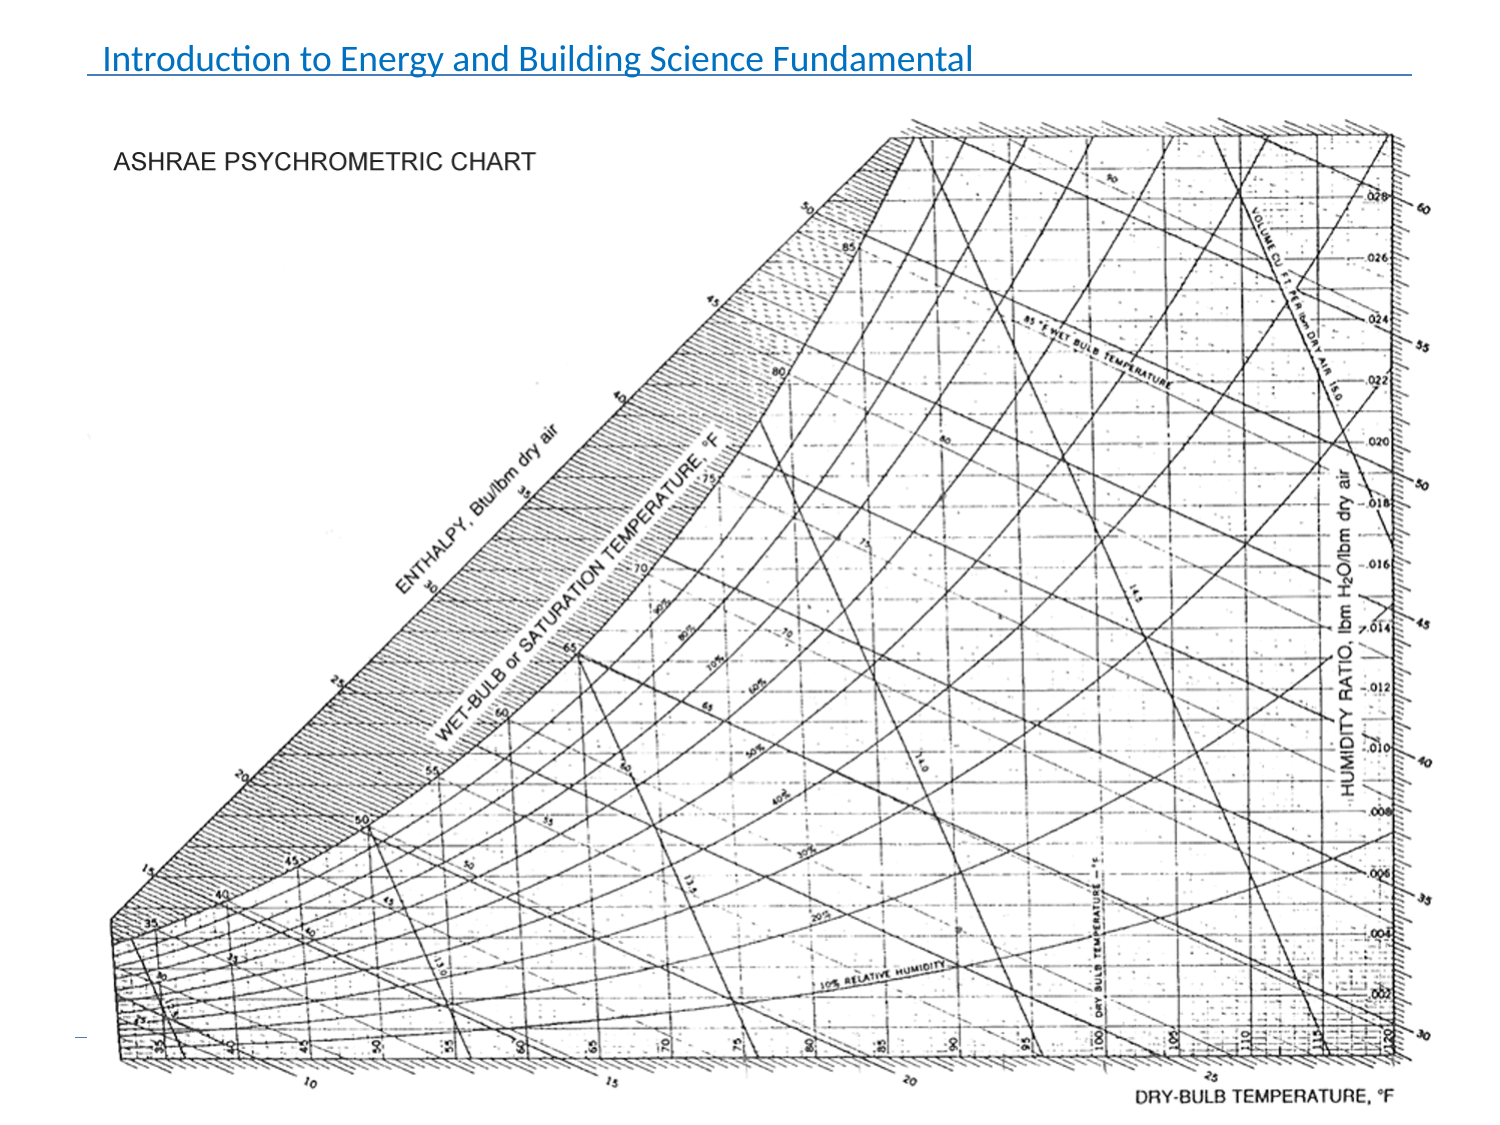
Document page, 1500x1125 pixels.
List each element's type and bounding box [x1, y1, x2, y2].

list [87, 112, 1438, 1118]
